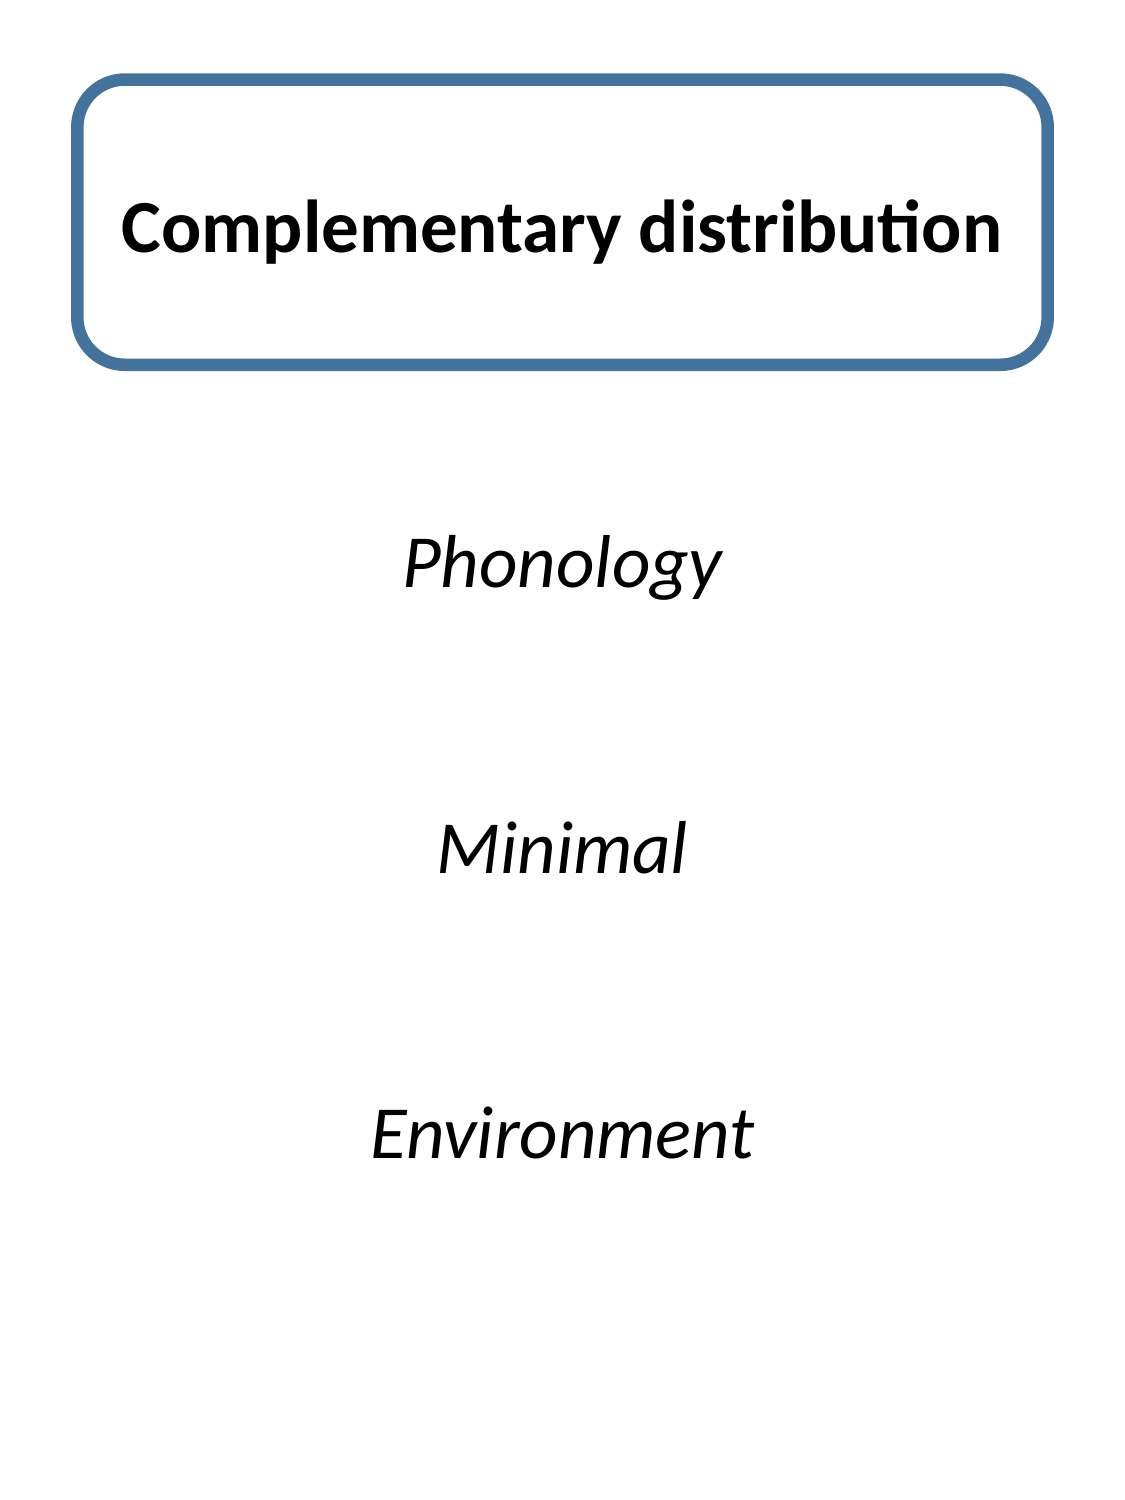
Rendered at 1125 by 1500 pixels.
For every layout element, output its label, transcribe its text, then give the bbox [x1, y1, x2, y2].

text_box Complementary distribution [76, 78, 1049, 366]
list Phonology Minimal Environment [77, 399, 1048, 1352]
